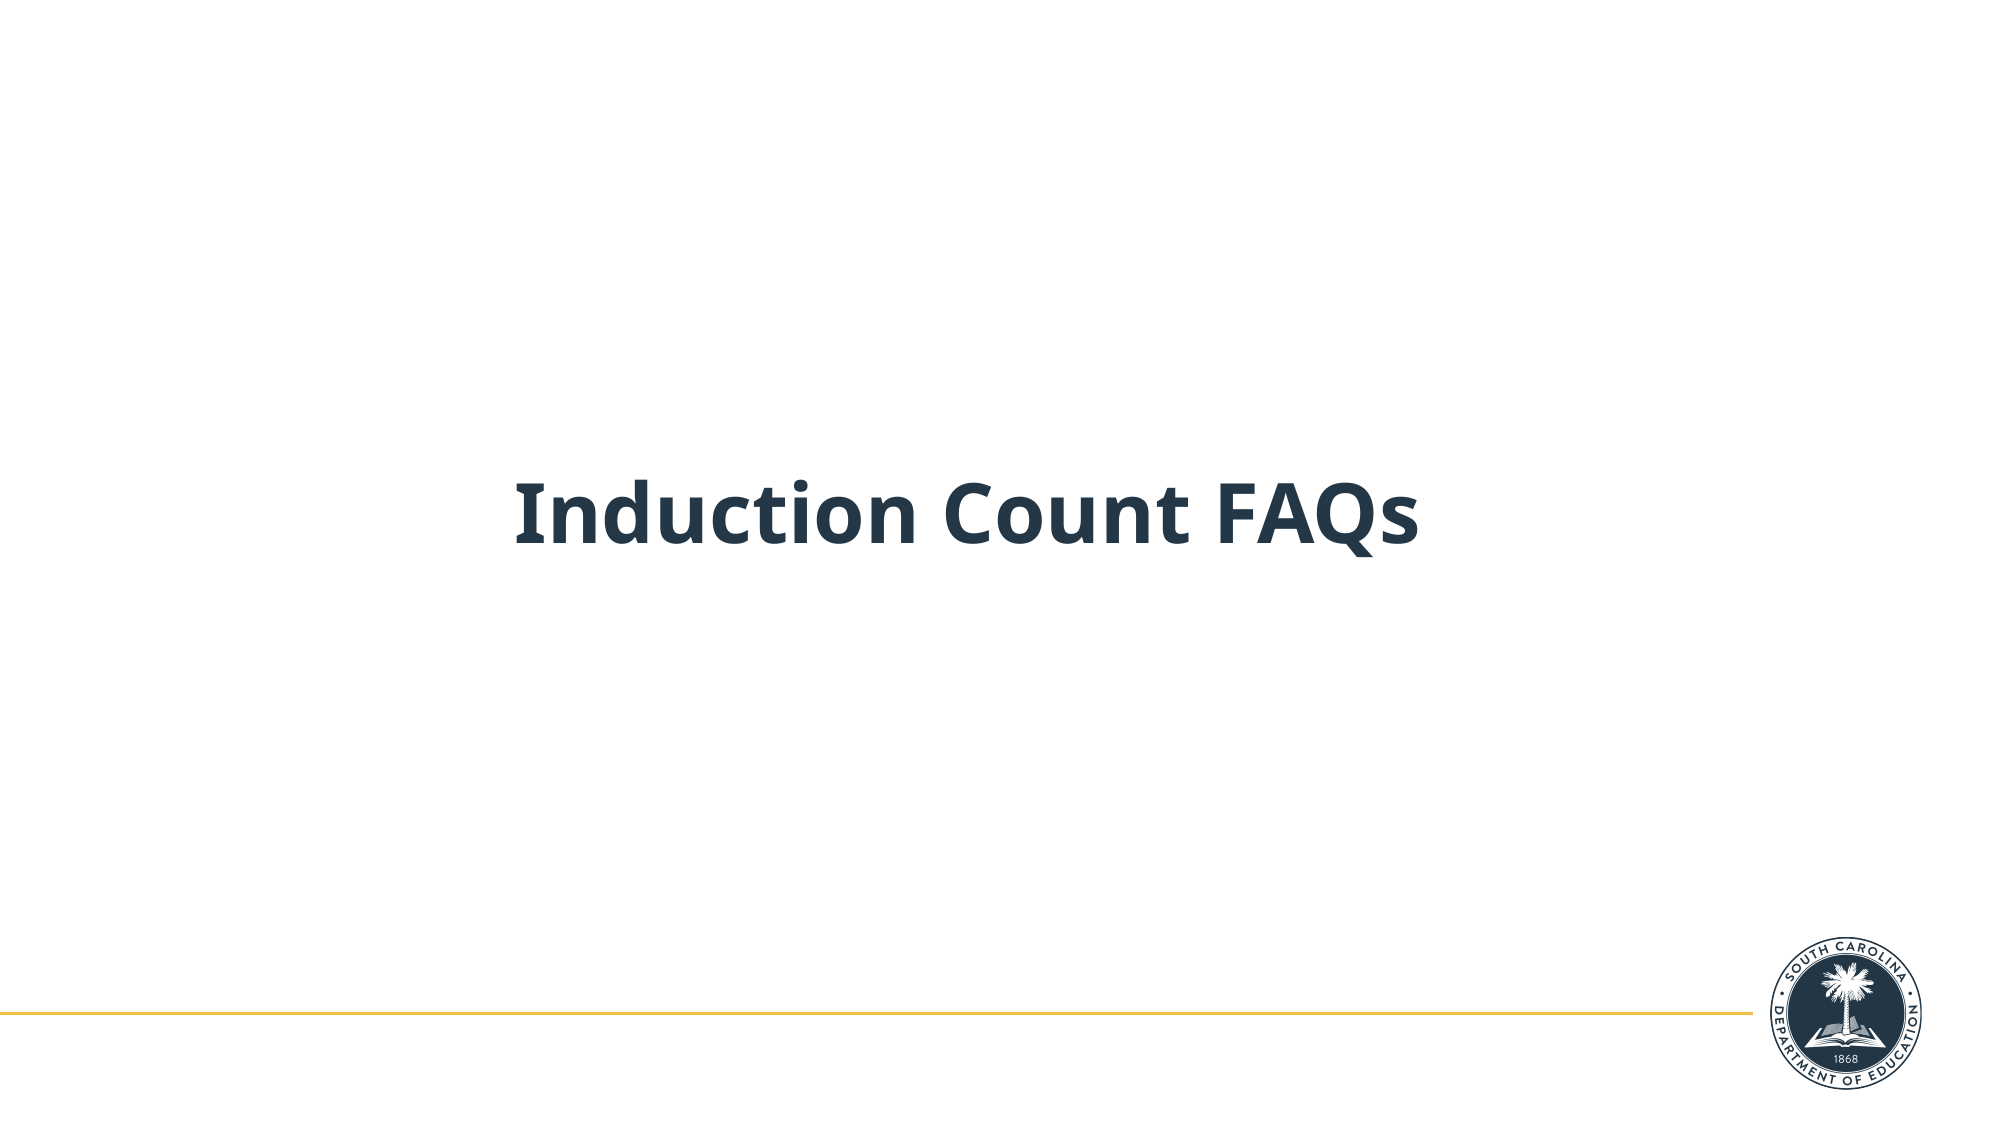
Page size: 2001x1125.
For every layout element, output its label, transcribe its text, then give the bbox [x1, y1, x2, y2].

text_box [1770, 937, 1922, 1090]
title Induction Count FAQs [183, 490, 1753, 679]
